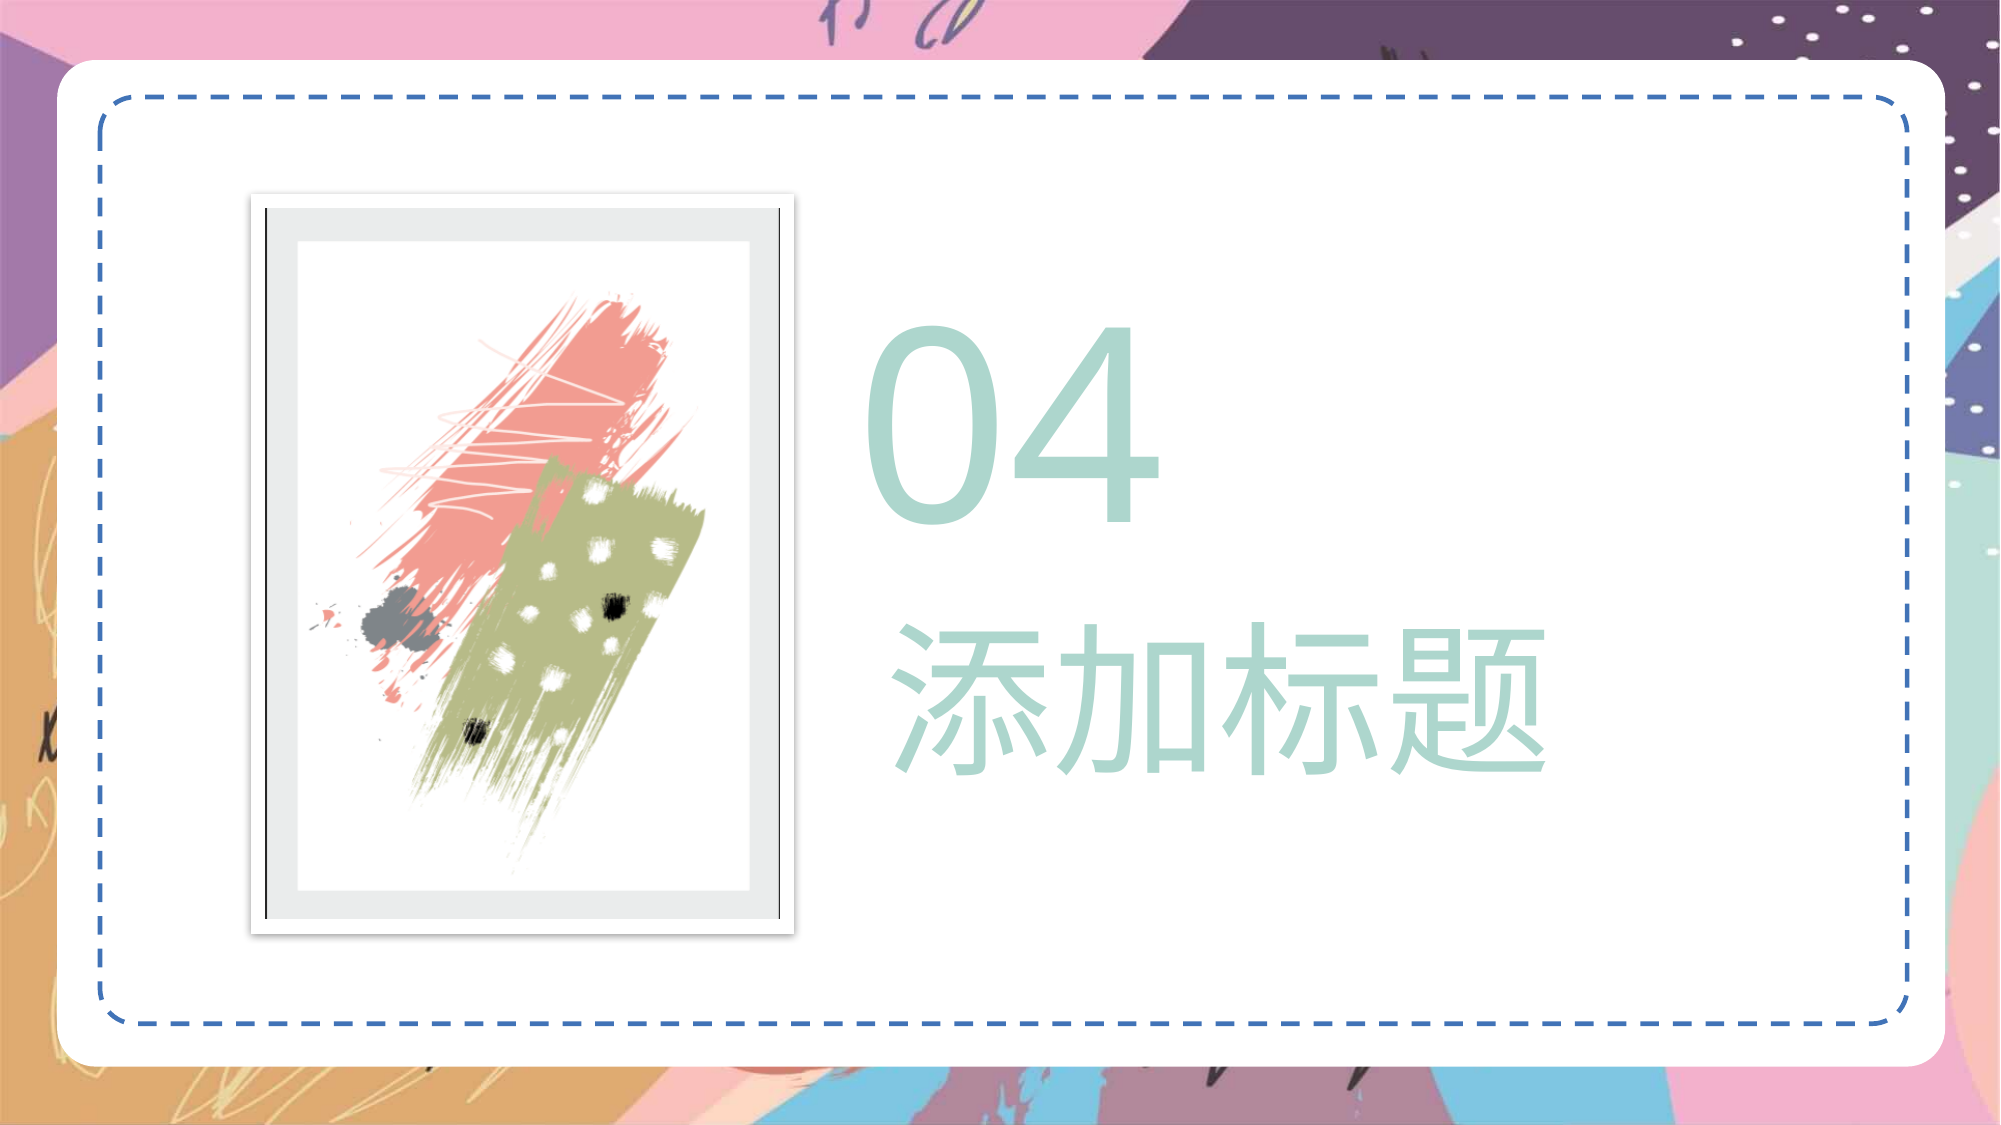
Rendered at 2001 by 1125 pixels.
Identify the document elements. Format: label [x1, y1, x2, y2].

text_box [57, 60, 1946, 1067]
picture [0, 0, 2000, 1125]
